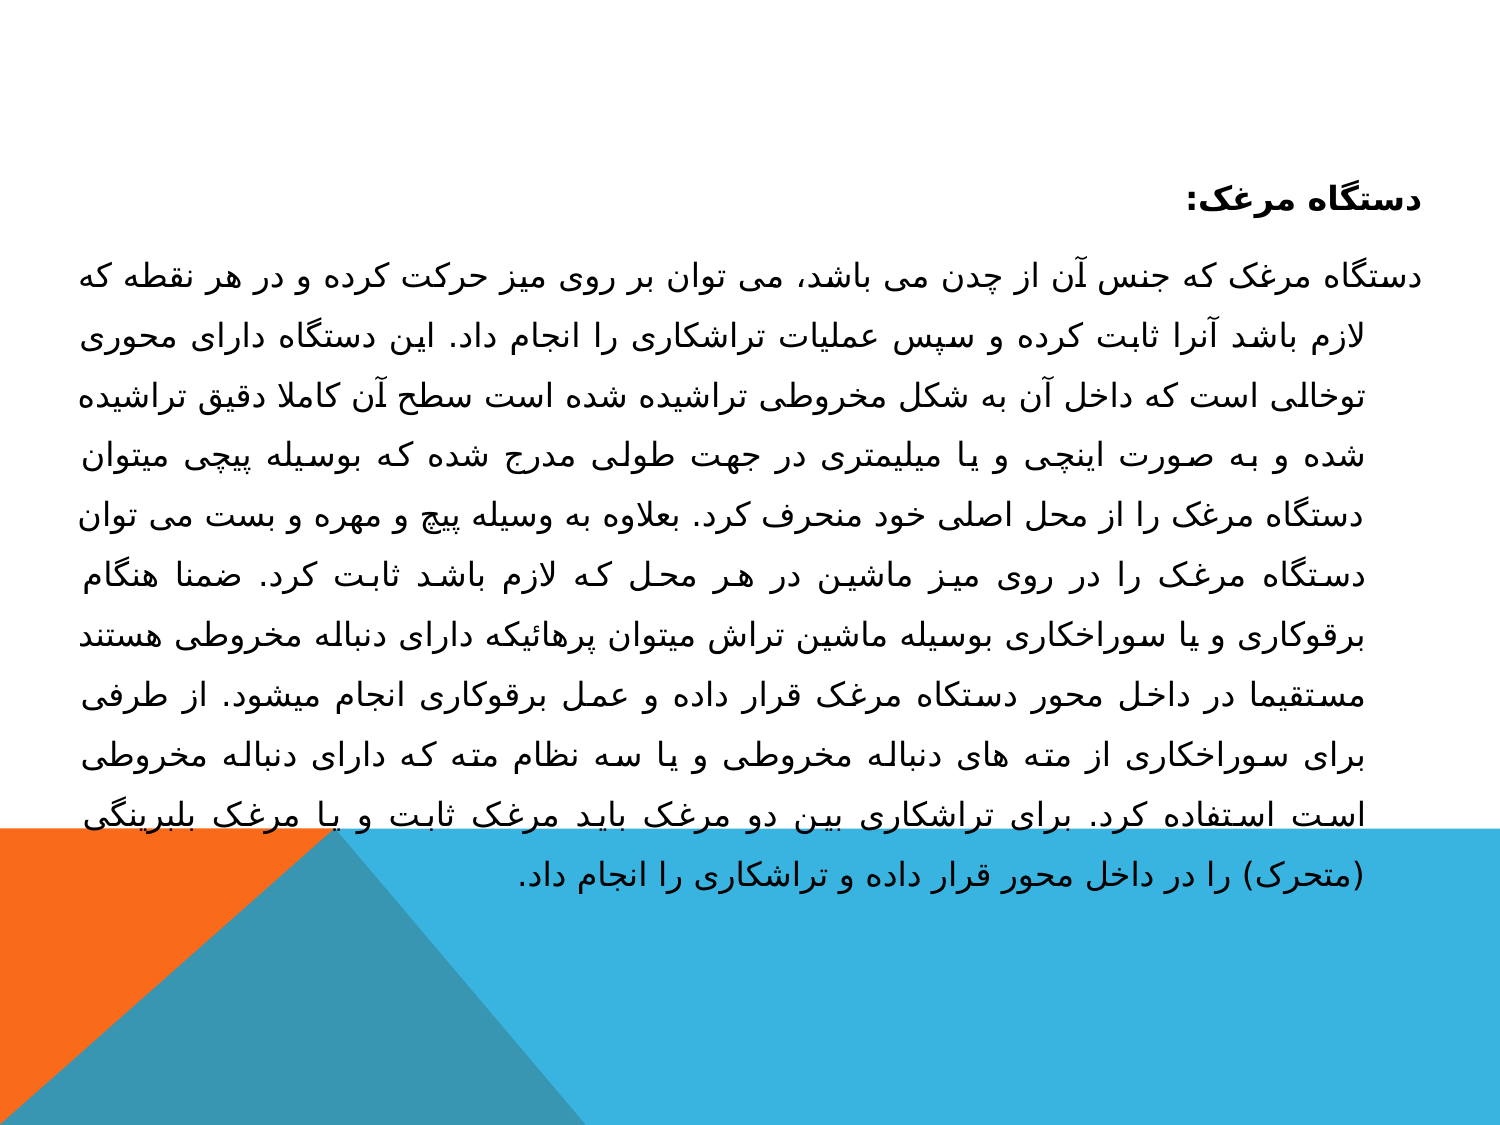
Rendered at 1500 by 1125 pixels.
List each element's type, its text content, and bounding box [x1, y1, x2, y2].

list دستگاه مرغک: دستگاه مرغک که جنس آن از چدن می باشد، می توان بر روی میز حرکت کرده و در هر نقطه که لازم باشد آنرا ثابت کرده و سپس عملیات تراشکاری را انجام داد. این دستگاه دارای محوری توخالی است که داخل آن به شکل مخروطی تراشیده شده است سطح آن کاملا دقیق تراشیده شده و به صورت اینچی و یا میلیمتری در جهت طولی مدرج شده که بوسیله پیچی میتوان دستگاه مرغک را از محل اصلی خود منحرف کرد. بعلاوه به وسیله پیچ و مهره و بست می توان دستگاه مرغک را در روی میز ماشین در هر محل که لازم باشد ثابت کرد. ضمنا هنگام برقوکاری و یا سوراخکاری بوسیله ماشین تراش میتوان پرهائیکه دارای دنباله مخروطی هستند مستقیما در داخل محور دستکاه مرغک قرار داده و عمل برقوکاری انجام میشود. از طرفی برای سوراخکاری از مته های دنباله مخروطی و یا سه نظام مته که دارای دنباله مخروطی است استفاده کرد. برای تراشکاری بین دو مرغک باید مرغک ثابت و یا مرغک بلبرینگی (متحرک) را در داخل محور قرار داده و تراشکاری را انجام داد. [62, 149, 1438, 800]
